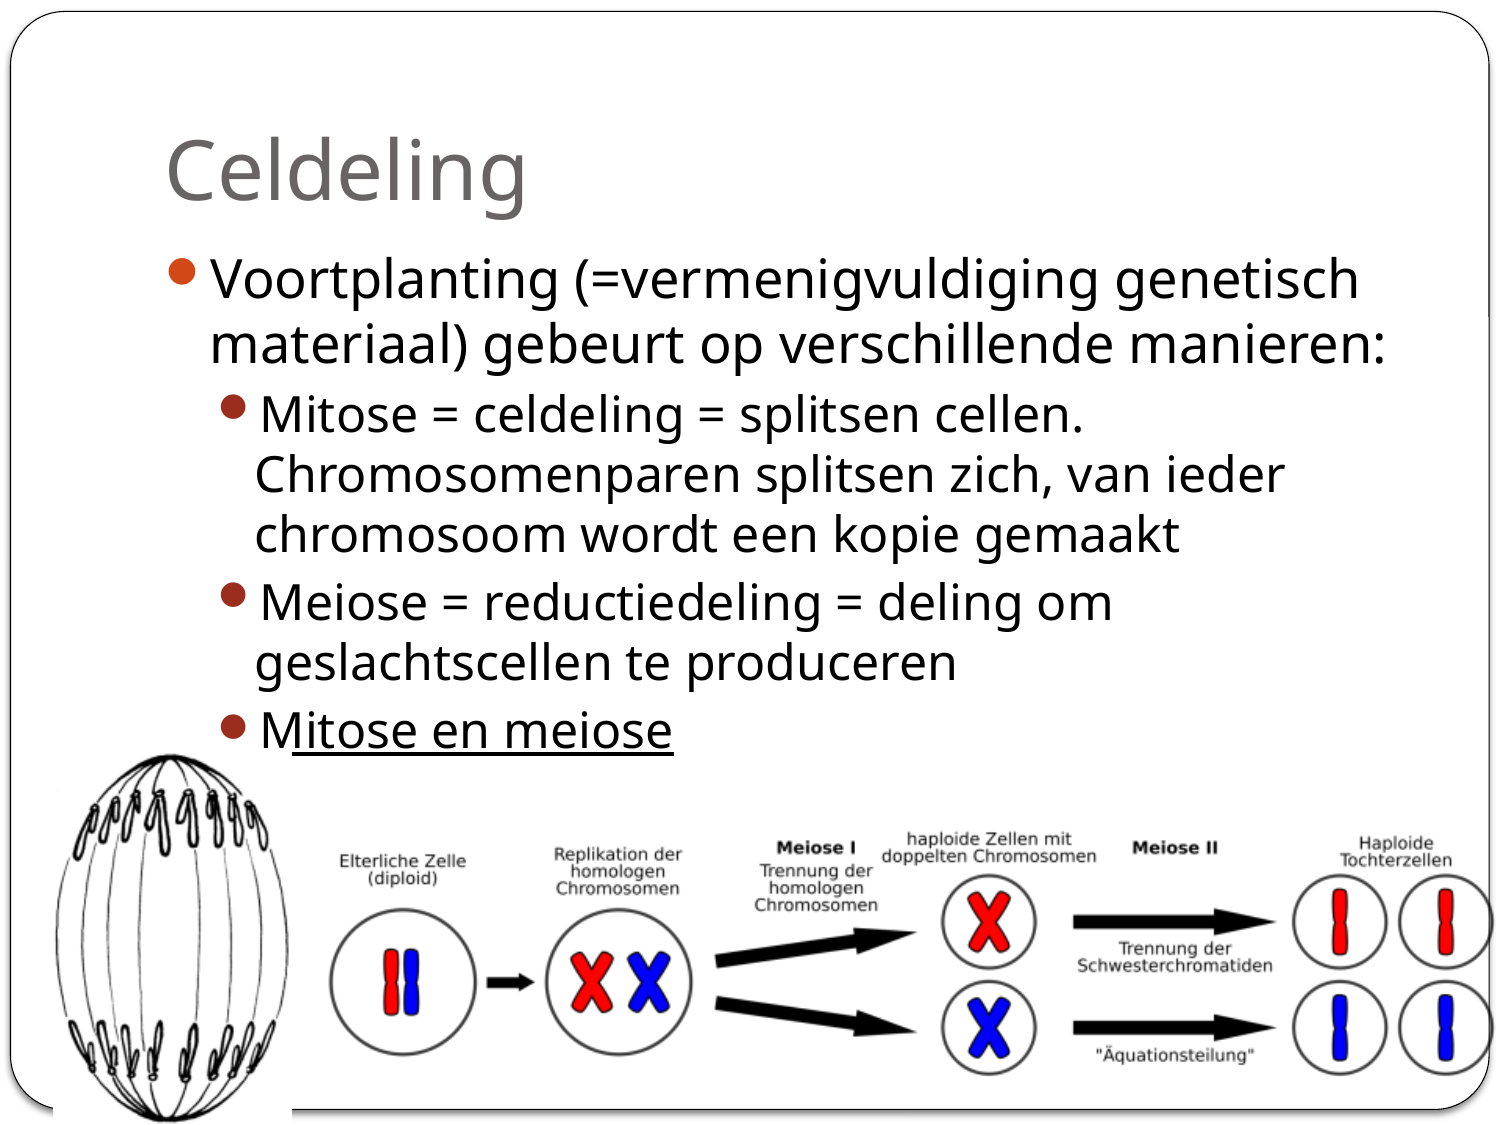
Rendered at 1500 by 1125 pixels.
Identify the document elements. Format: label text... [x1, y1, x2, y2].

picture [52, 751, 292, 1125]
list Voortplanting (=vermenigvuldiging genetisch materiaal) gebeurt op verschillende manieren: Mitose = celdeling = splitsen cellen. Chromosomenparen splitsen zich, van ieder chromosoom wordt een kopie gemaakt Meiose = reductiedeling = deling om geslachtscellen te produceren Mitose en meiose [150, 237, 1425, 988]
picture [324, 828, 1500, 1085]
title Celdeling [150, 45, 1425, 233]
